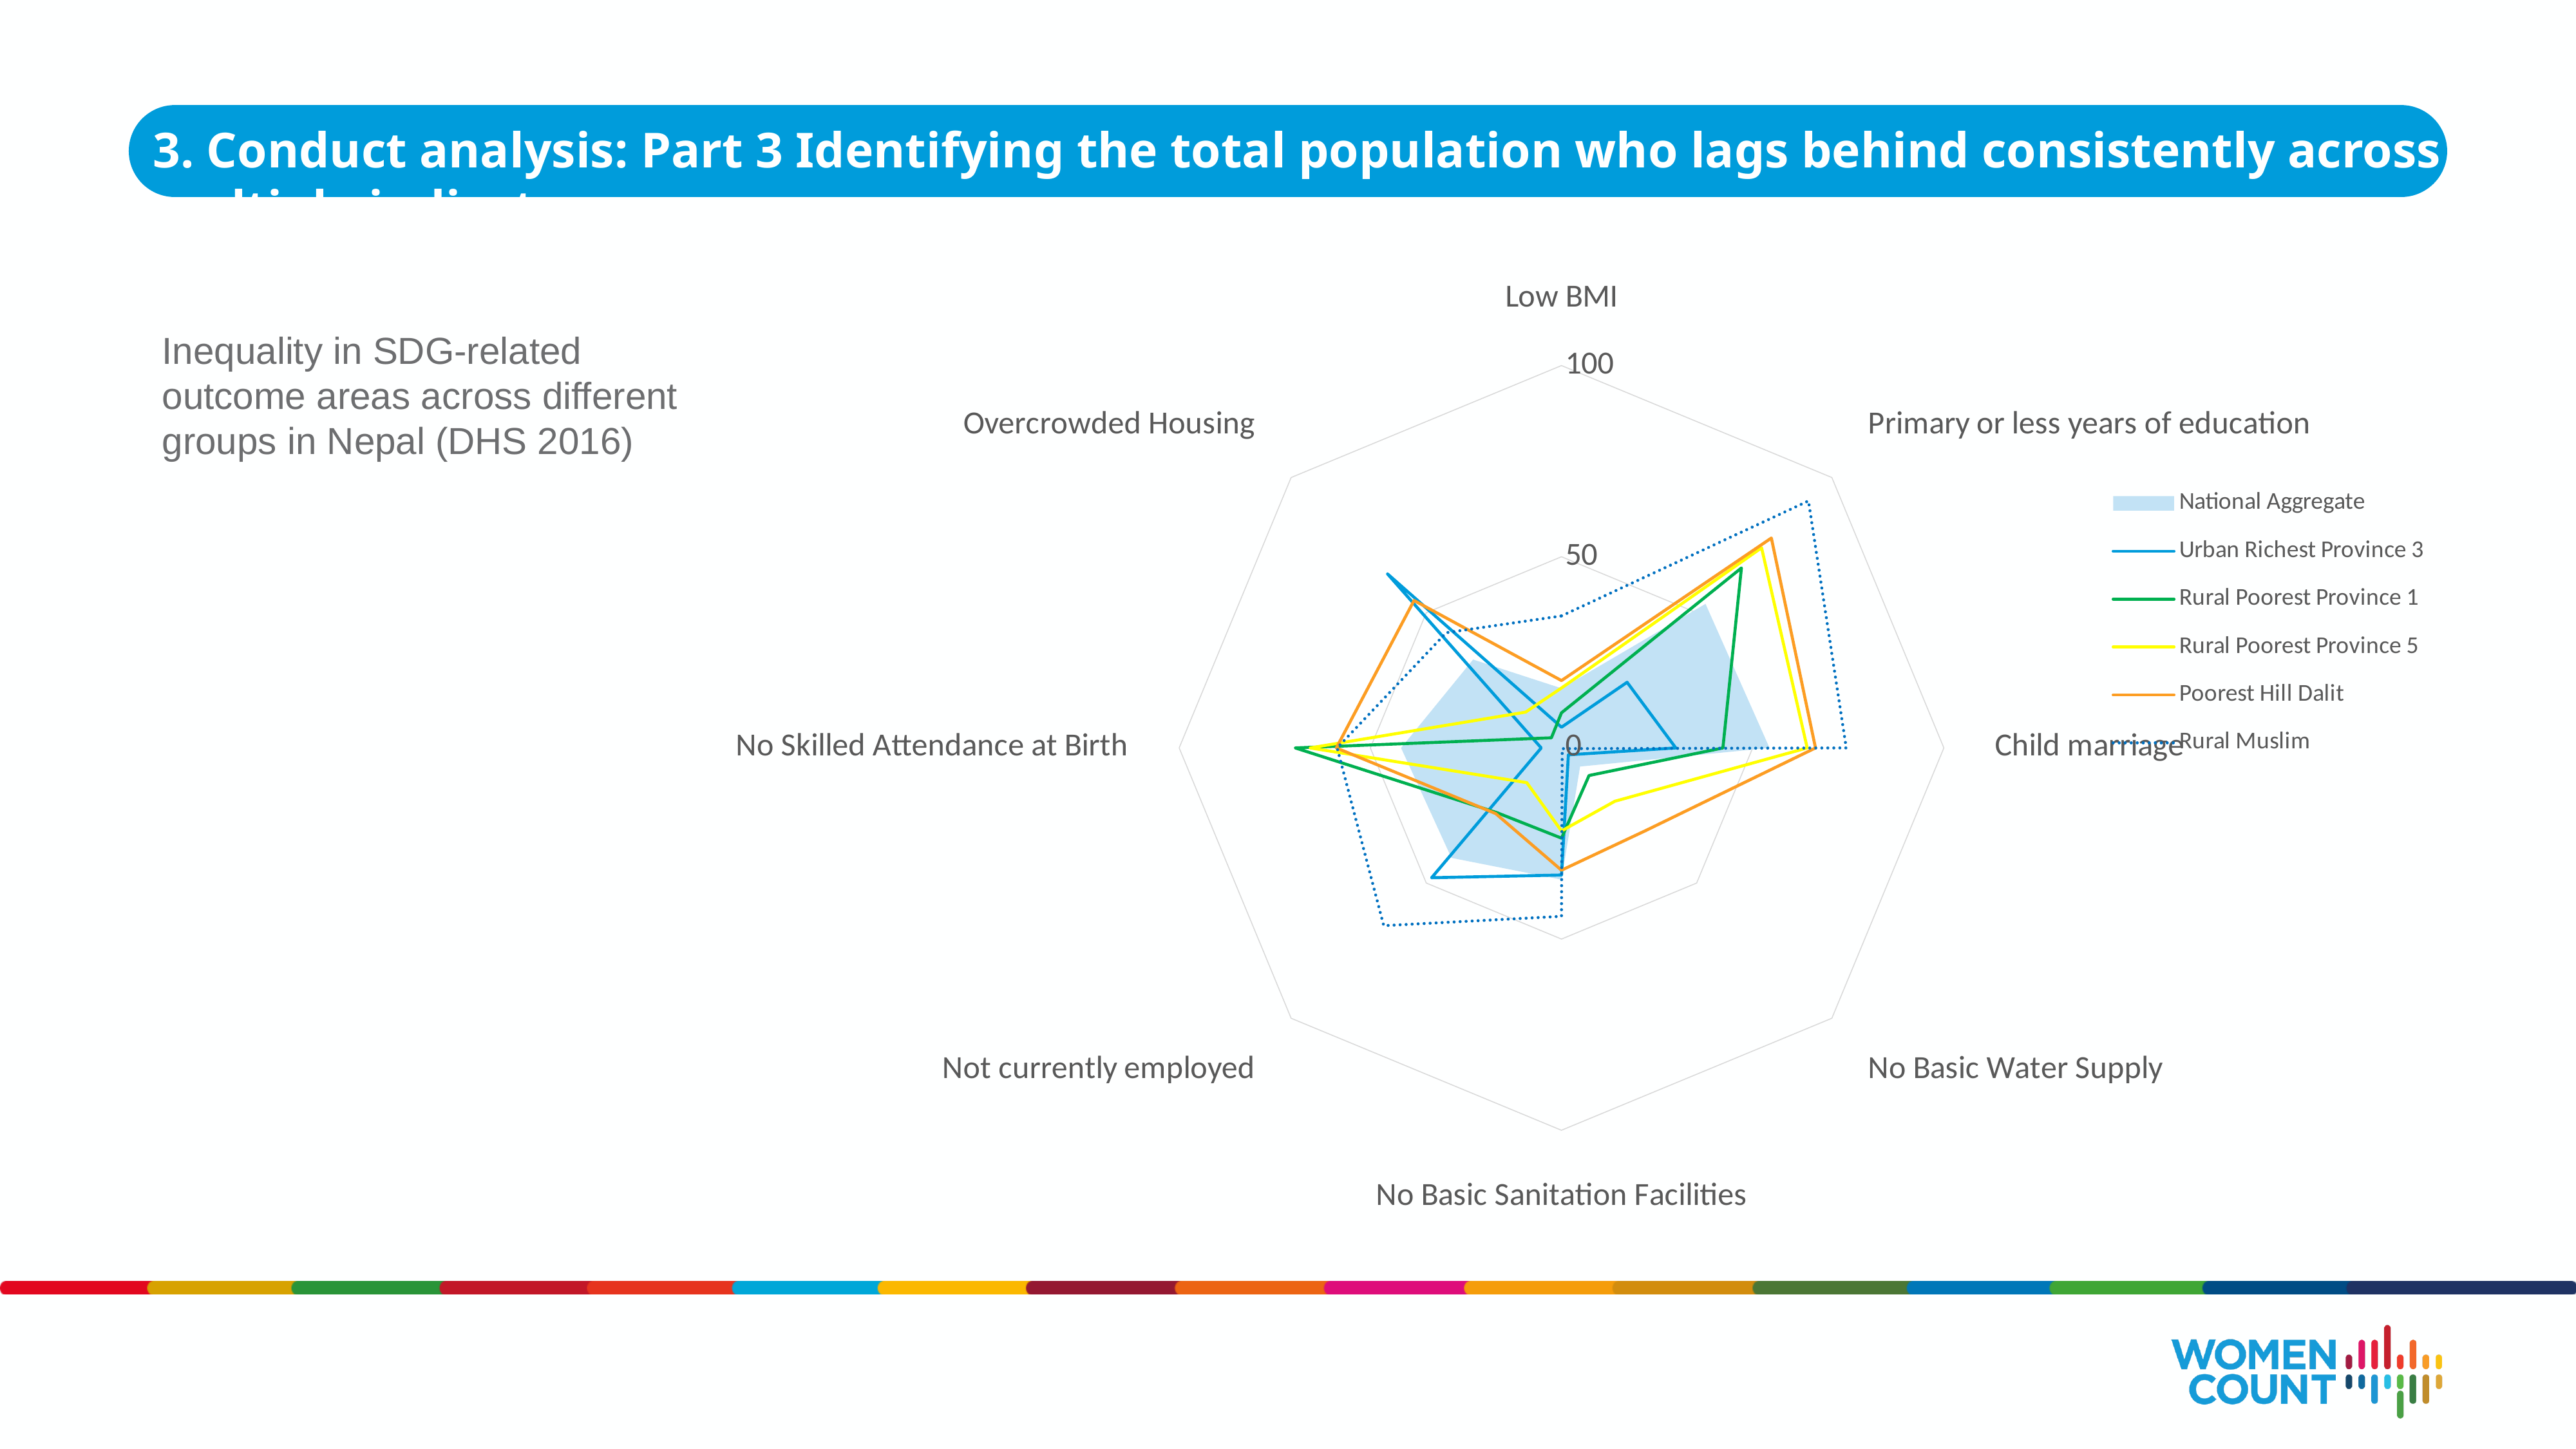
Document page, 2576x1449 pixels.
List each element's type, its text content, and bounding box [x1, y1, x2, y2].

text_box Inequality in SDG-related outcome areas across different groups in Nepal (DHS 2016) [152, 322, 365, 557]
chart [370, 267, 2441, 1330]
list 3. Conduct analysis: Part 3 Identifying the total population who lags behind consistently across multiple indicators [153, 119, 2465, 300]
